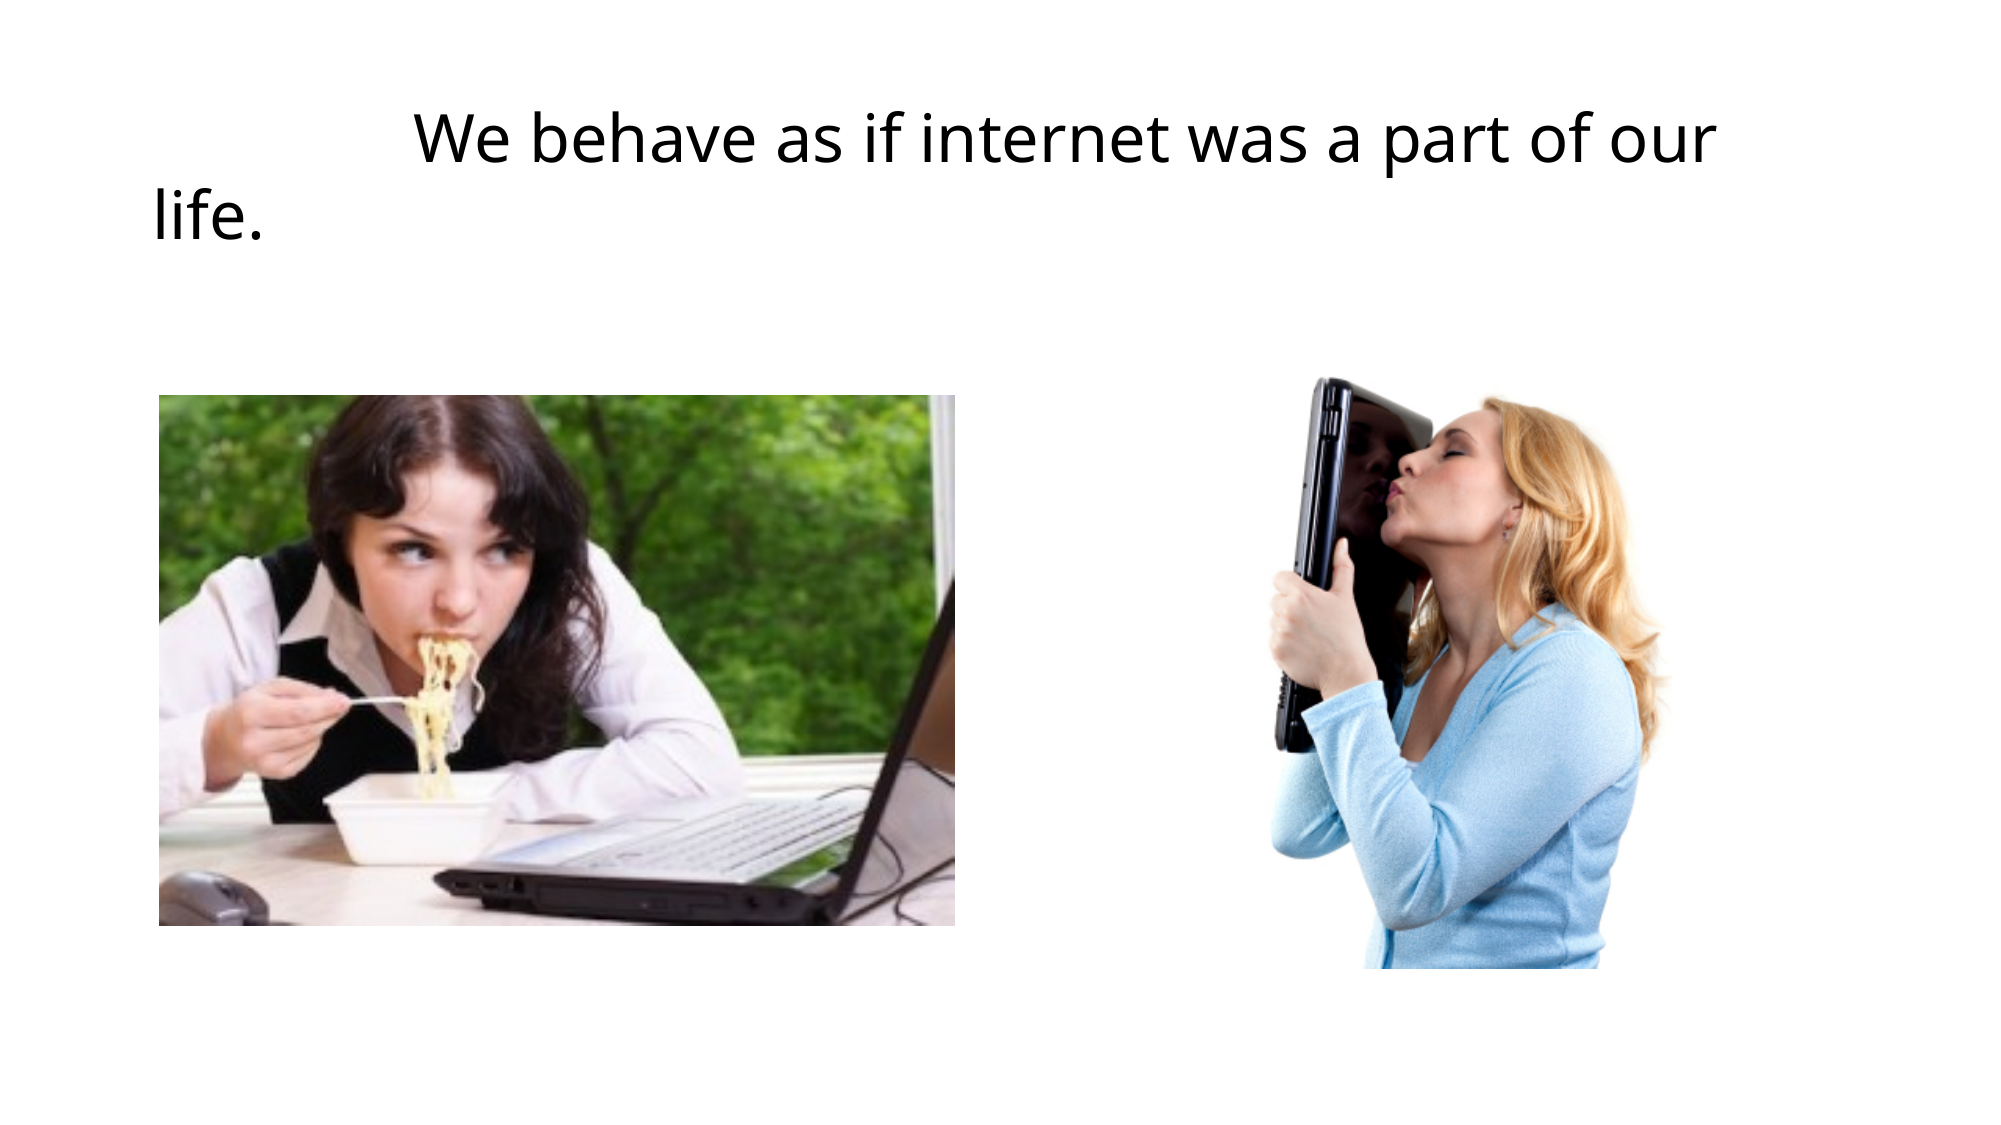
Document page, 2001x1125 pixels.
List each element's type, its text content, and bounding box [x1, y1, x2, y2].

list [1203, 343, 1672, 969]
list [159, 395, 955, 926]
title We behave as if internet was a part of our life. [137, 59, 1863, 278]
